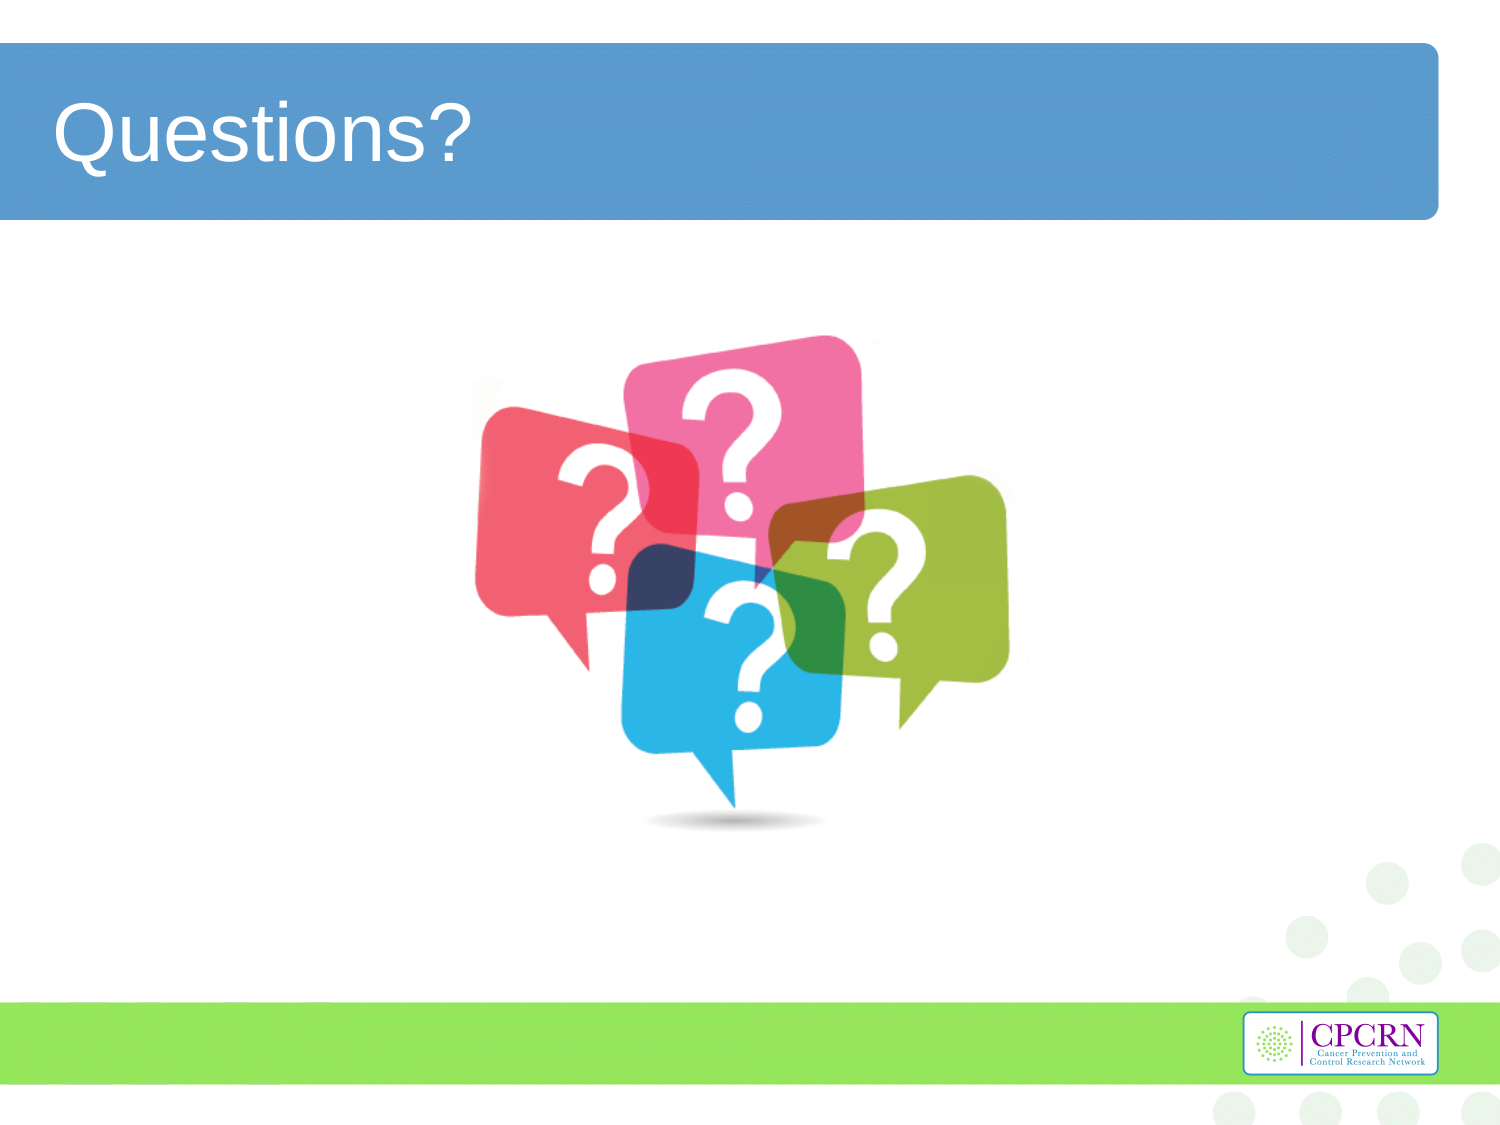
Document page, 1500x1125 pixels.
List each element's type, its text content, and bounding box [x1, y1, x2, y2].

title Questions? [37, 38, 1475, 218]
picture [0, 0, 1500, 1125]
